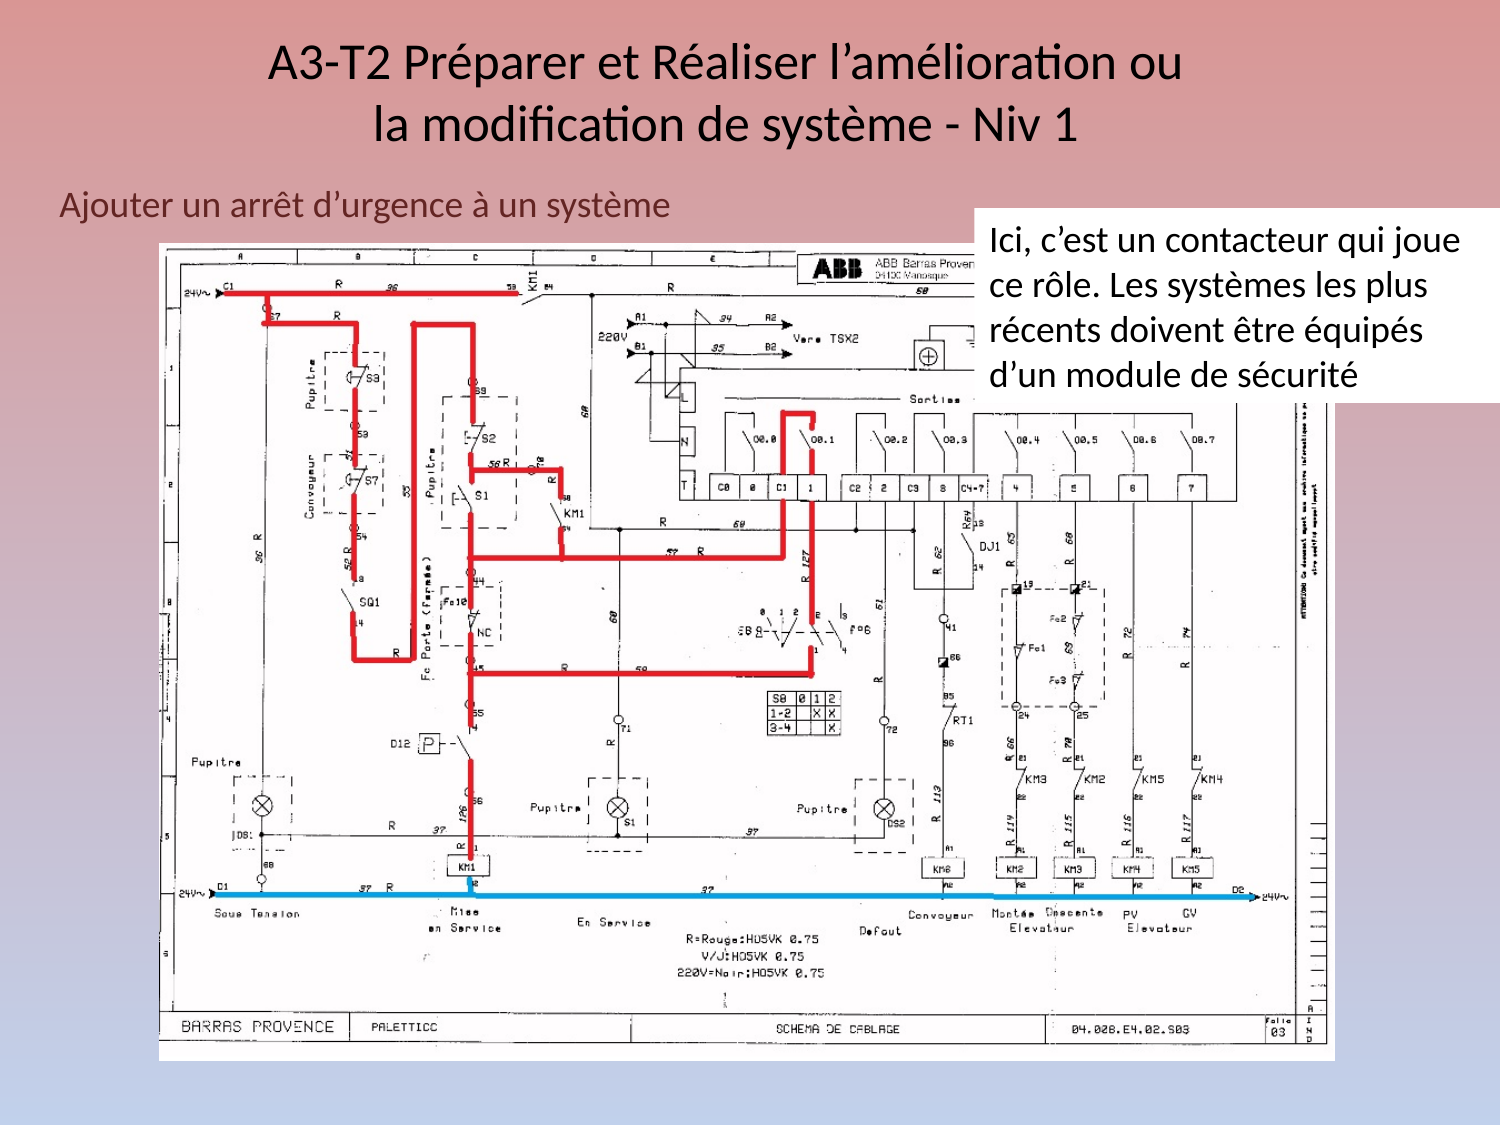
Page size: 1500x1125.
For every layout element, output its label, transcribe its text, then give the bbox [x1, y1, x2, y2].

text_box Ajouter un arrêt d’urgence à un système [44, 172, 687, 233]
picture [159, 243, 1335, 1062]
text_box Ici, c’est un contacteur qui joue ce rôle. Les systèmes les plus récents doivent être équipés d’un module de sécurité [974, 208, 1500, 403]
text_box A3-T2 Préparer et Réaliser l’amélioration ou la modification de système - Niv 1 [242, 19, 1211, 161]
